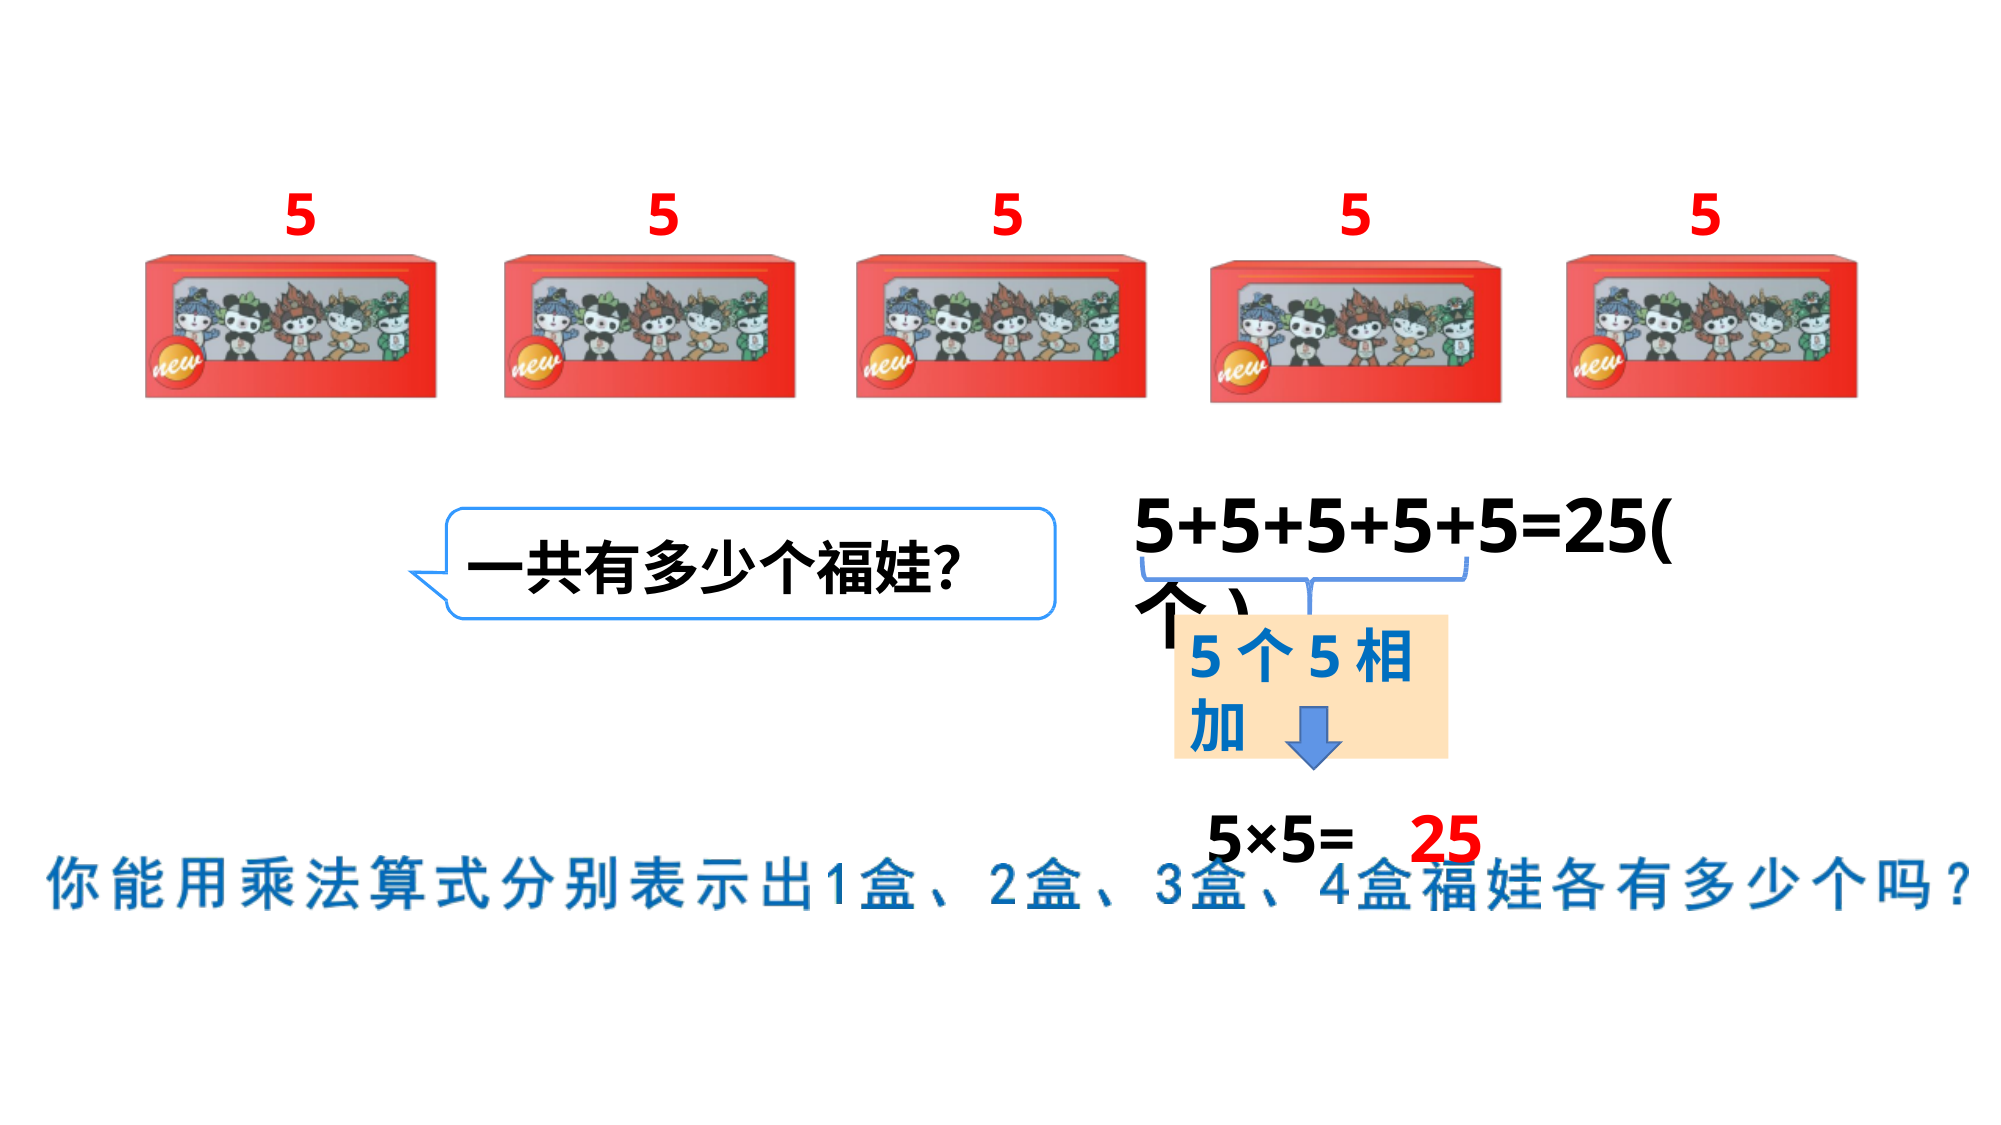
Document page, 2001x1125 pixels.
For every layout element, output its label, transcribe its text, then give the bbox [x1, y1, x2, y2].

text_box 5 [645, 174, 682, 247]
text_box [1284, 705, 1344, 772]
text_box 5个5相加 [1174, 614, 1449, 759]
text_box 5×5= [1204, 750, 1407, 853]
text_box 5 [282, 174, 319, 247]
text_box 5 [988, 174, 1026, 247]
picture [1209, 255, 1504, 406]
picture [1564, 250, 1860, 401]
picture [502, 250, 798, 401]
text_box 5+5+5+5+5=25(个) [1131, 474, 1736, 657]
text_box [46, 855, 1969, 911]
picture [144, 250, 440, 401]
text_box [1139, 556, 1470, 614]
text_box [407, 506, 1057, 621]
text_box 5 [1337, 174, 1375, 247]
text_box 5 [1687, 174, 1724, 247]
picture [854, 250, 1150, 401]
text_box 25 [1407, 750, 1516, 853]
